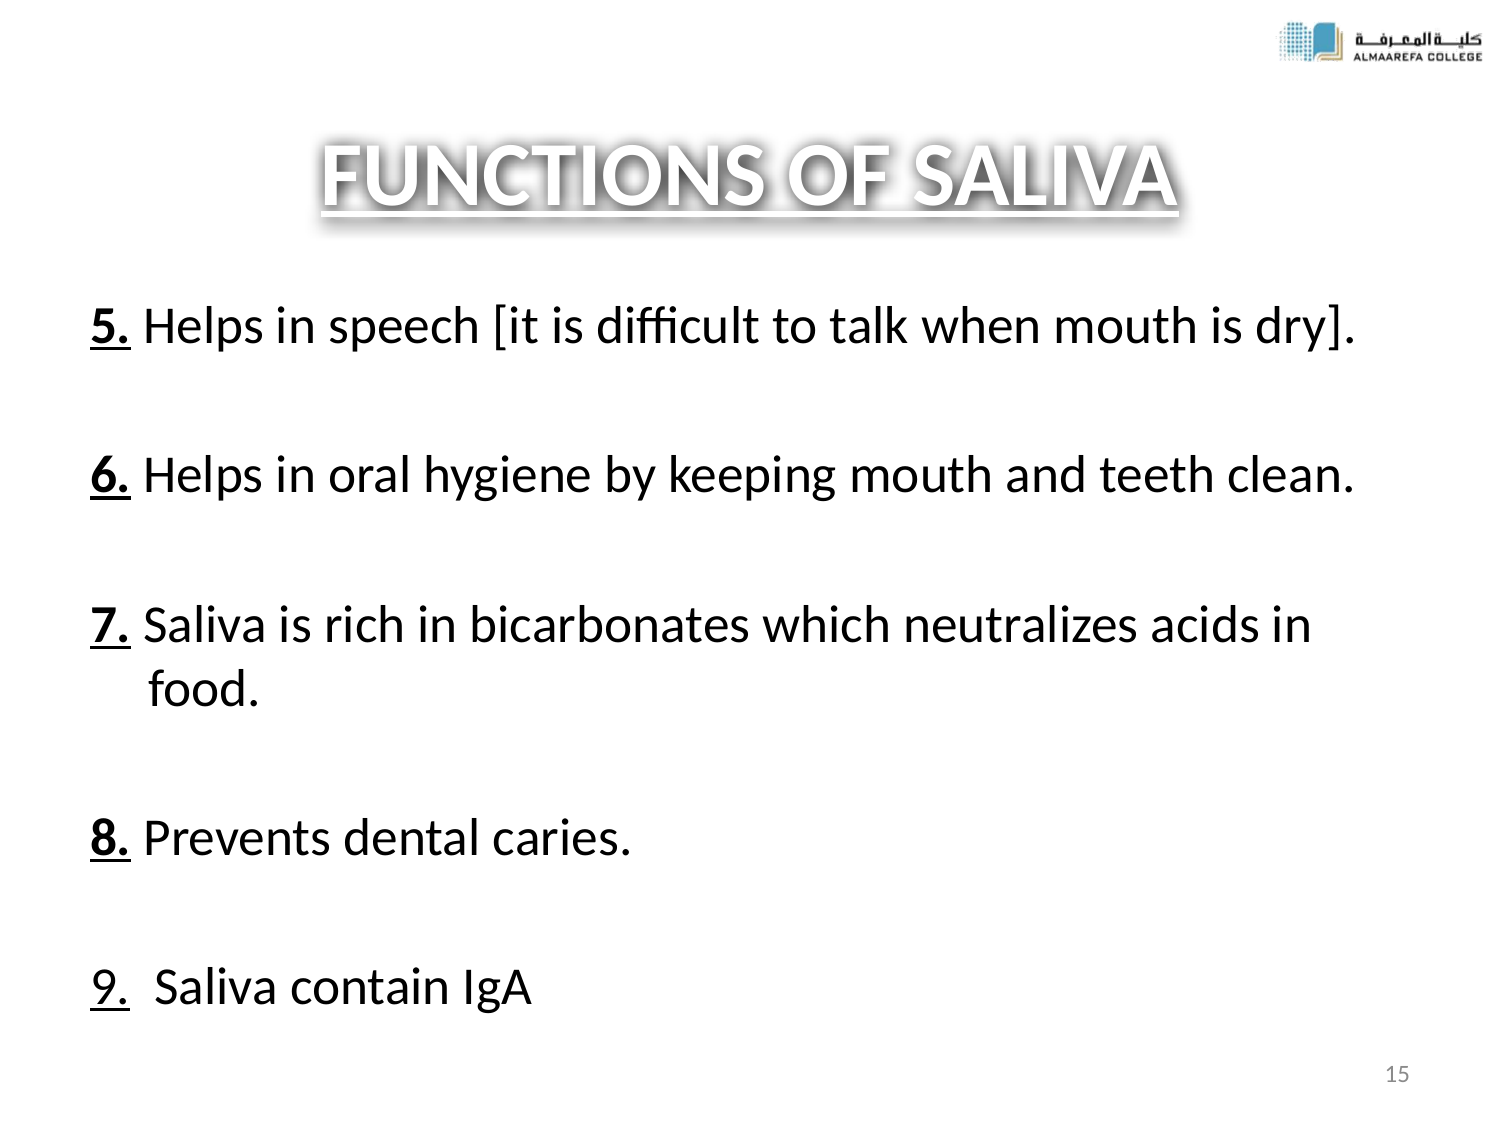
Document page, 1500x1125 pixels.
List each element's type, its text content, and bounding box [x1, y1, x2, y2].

title FUNCTIONS OF SALIVA [75, 75, 1425, 263]
slide_number 15 [1074, 1042, 1425, 1103]
list 5. Helps in speech [it is difficult to talk when mouth is dry]. 6. Helps in oral hygiene by keeping mouth and teeth clean. 7. Saliva is rich in bicarbonates which neutralizes acids in food. 8. Prevents dental caries. 9. Saliva contain IgA [75, 282, 1425, 1025]
picture [1275, 12, 1487, 78]
